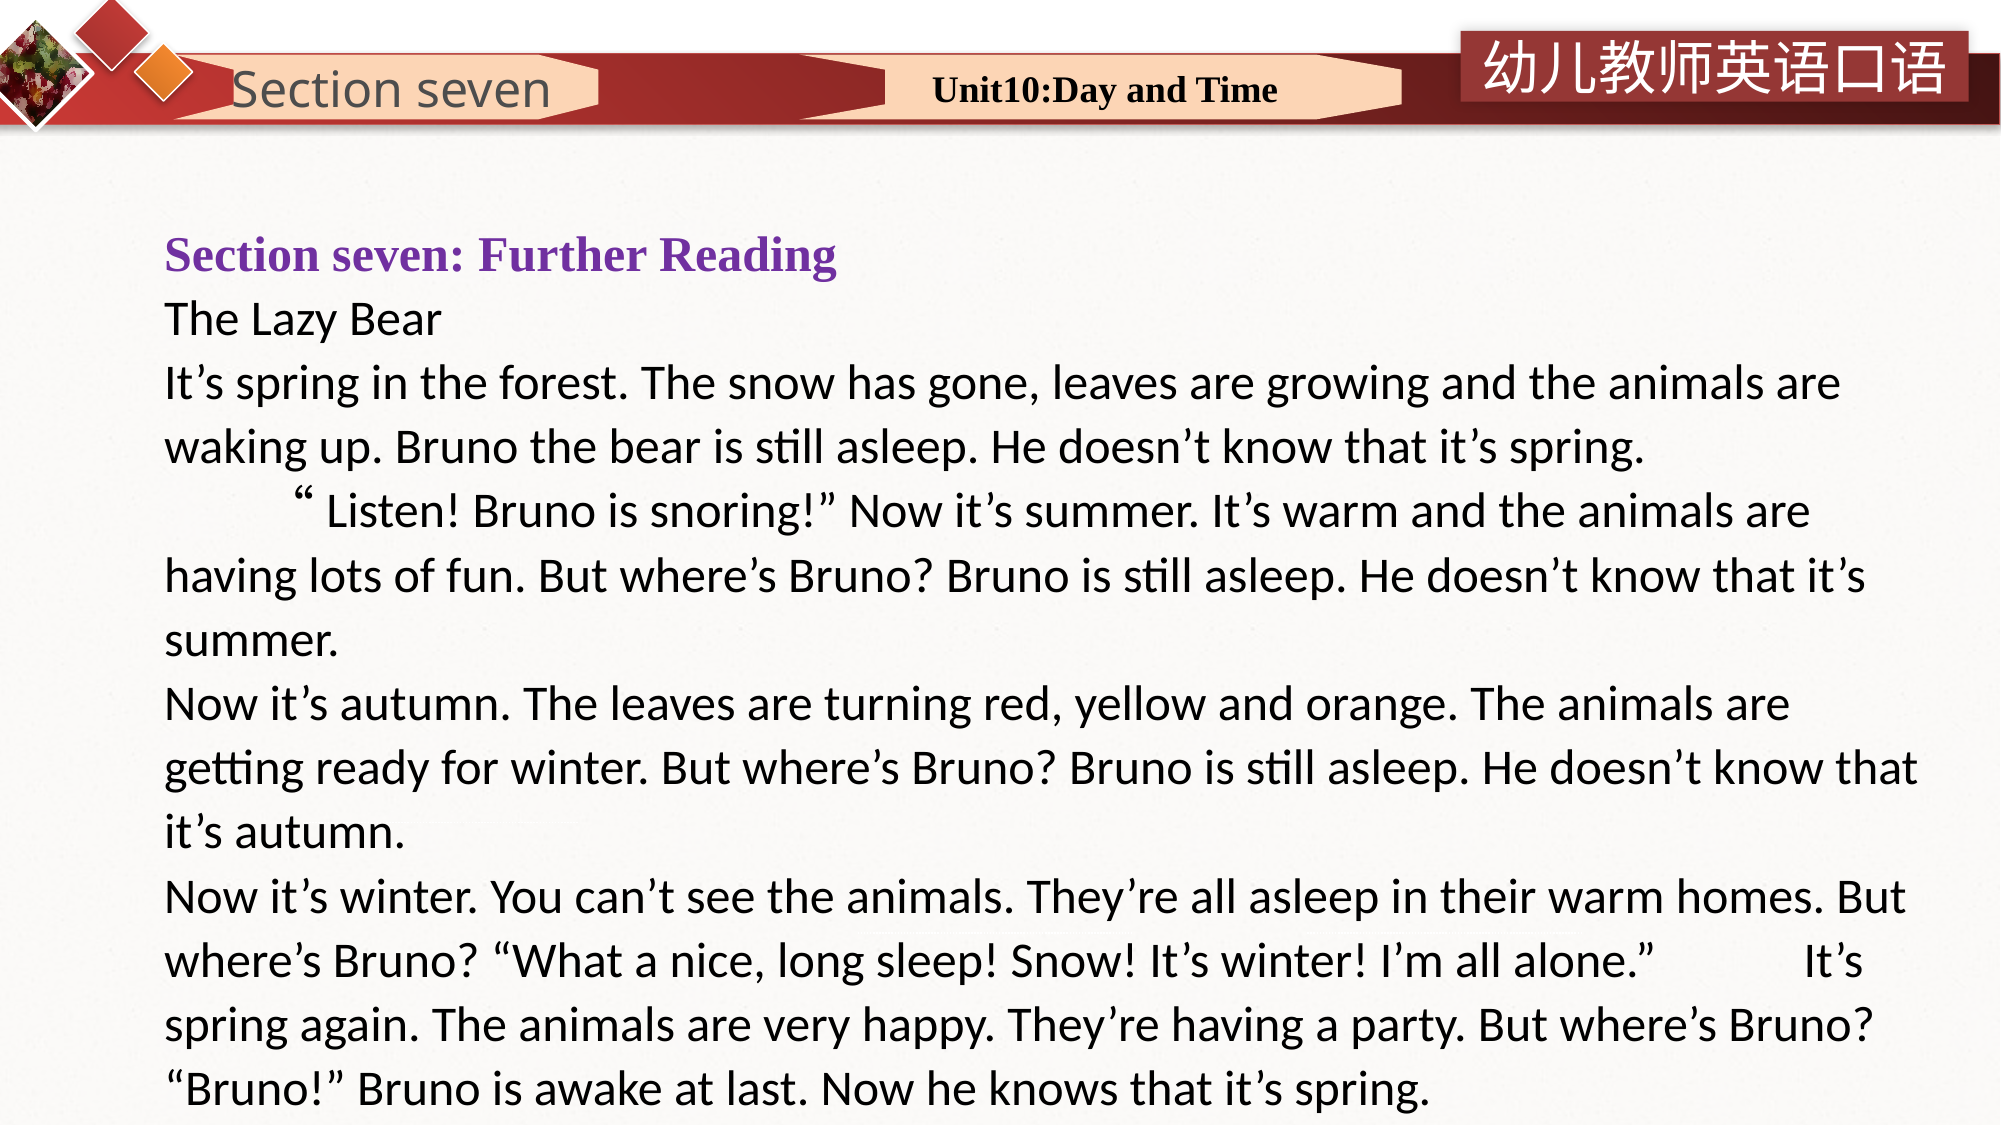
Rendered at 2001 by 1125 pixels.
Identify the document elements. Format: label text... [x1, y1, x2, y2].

text_box Unit10:Day and Time [797, 52, 1404, 122]
text_box Section seven: Further Reading The Lazy Bear It’s spring in the forest. The snow has gone, leaves are growing and the animals are waking up. Bruno the bear is still asleep. He doesn’t know that it’s spring. “Listen! Bruno is snoring!” Now it’s summer. It’s warm and the animals are having lots of fun. But where’s Bruno? Bruno is still asleep. He doesn’t know that it’s summer. Now it’s autumn. The leaves are turning red, yellow and orange. The animals are getting ready for winter. But where’s Bruno? Bruno is still asleep. He doesn’t know that it’s autumn. Now it’s winter. You can’t see the animals. They’re all asleep in their warm homes. But where’s Bruno? “What a nice, long sleep! Snow! It’s winter! I’m all alone.” It’s spring again. The animals are very happy. They’re having a party. But where’s Bruno? “Bruno!” Bruno is awake at last. Now he knows that it’s spring. [144, 207, 1945, 1106]
picture [0, 21, 88, 126]
text_box Section seven [171, 52, 601, 122]
